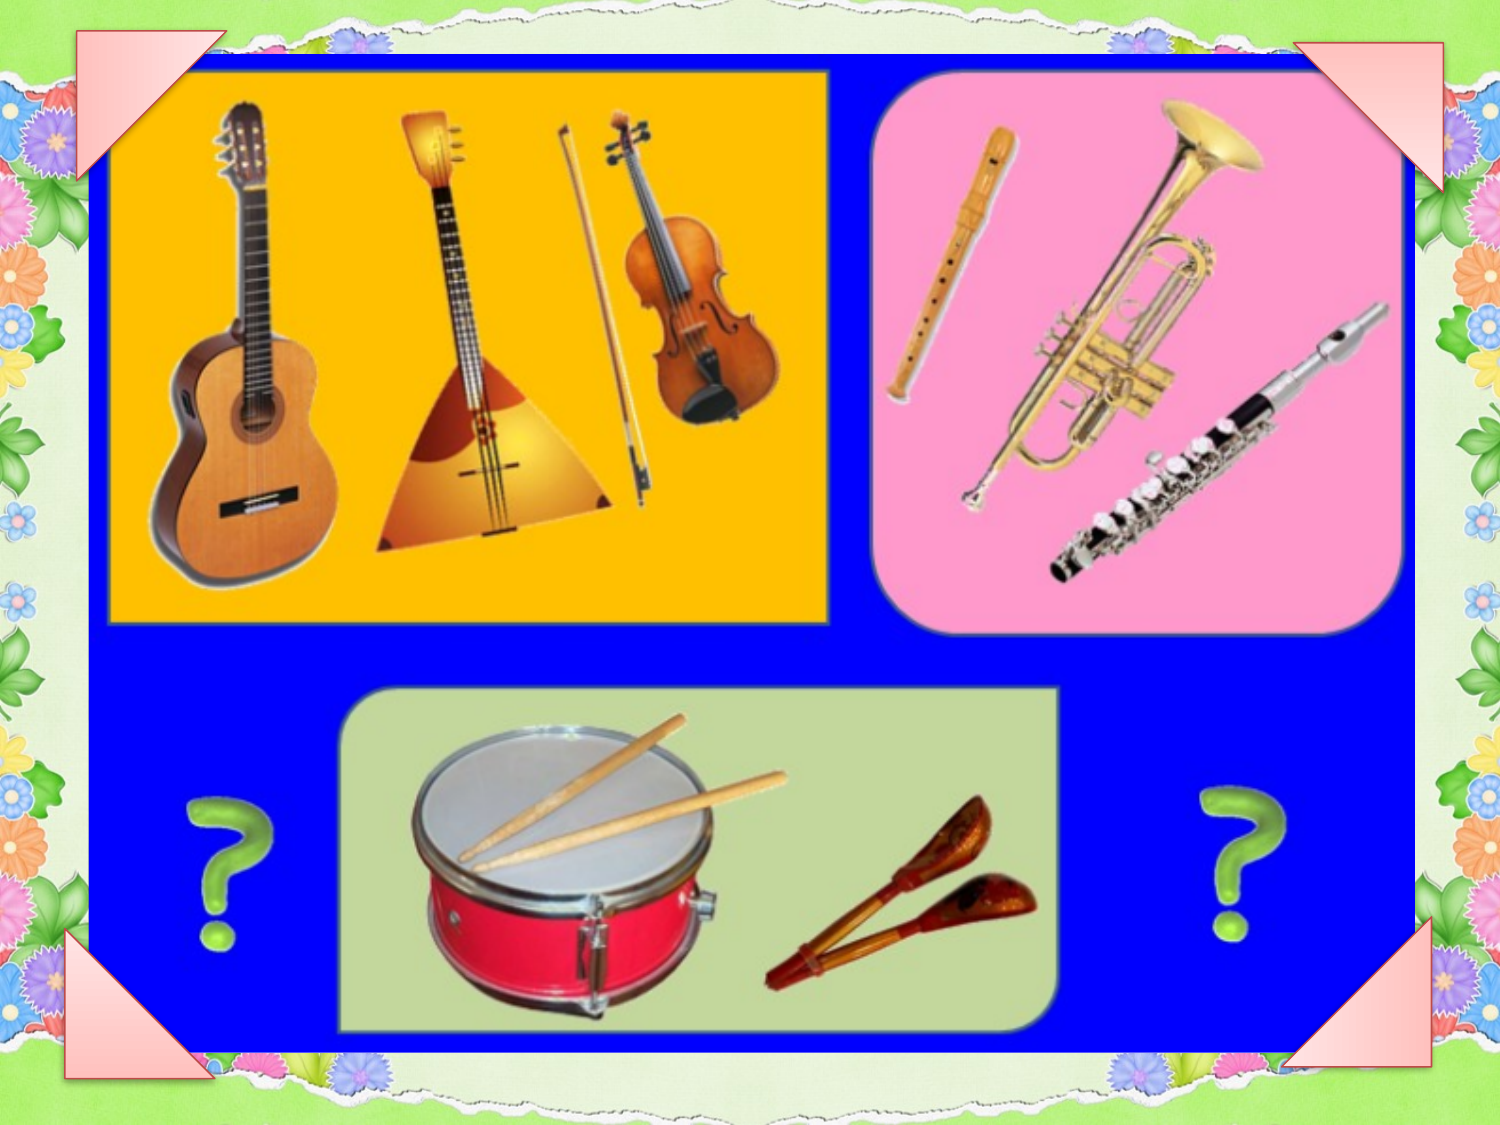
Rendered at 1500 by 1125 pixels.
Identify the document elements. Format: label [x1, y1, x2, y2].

text_box [75, 30, 228, 182]
text_box [1292, 41, 1445, 194]
text_box [1280, 916, 1433, 1068]
text_box [64, 927, 216, 1080]
picture [0, 0, 1500, 1125]
